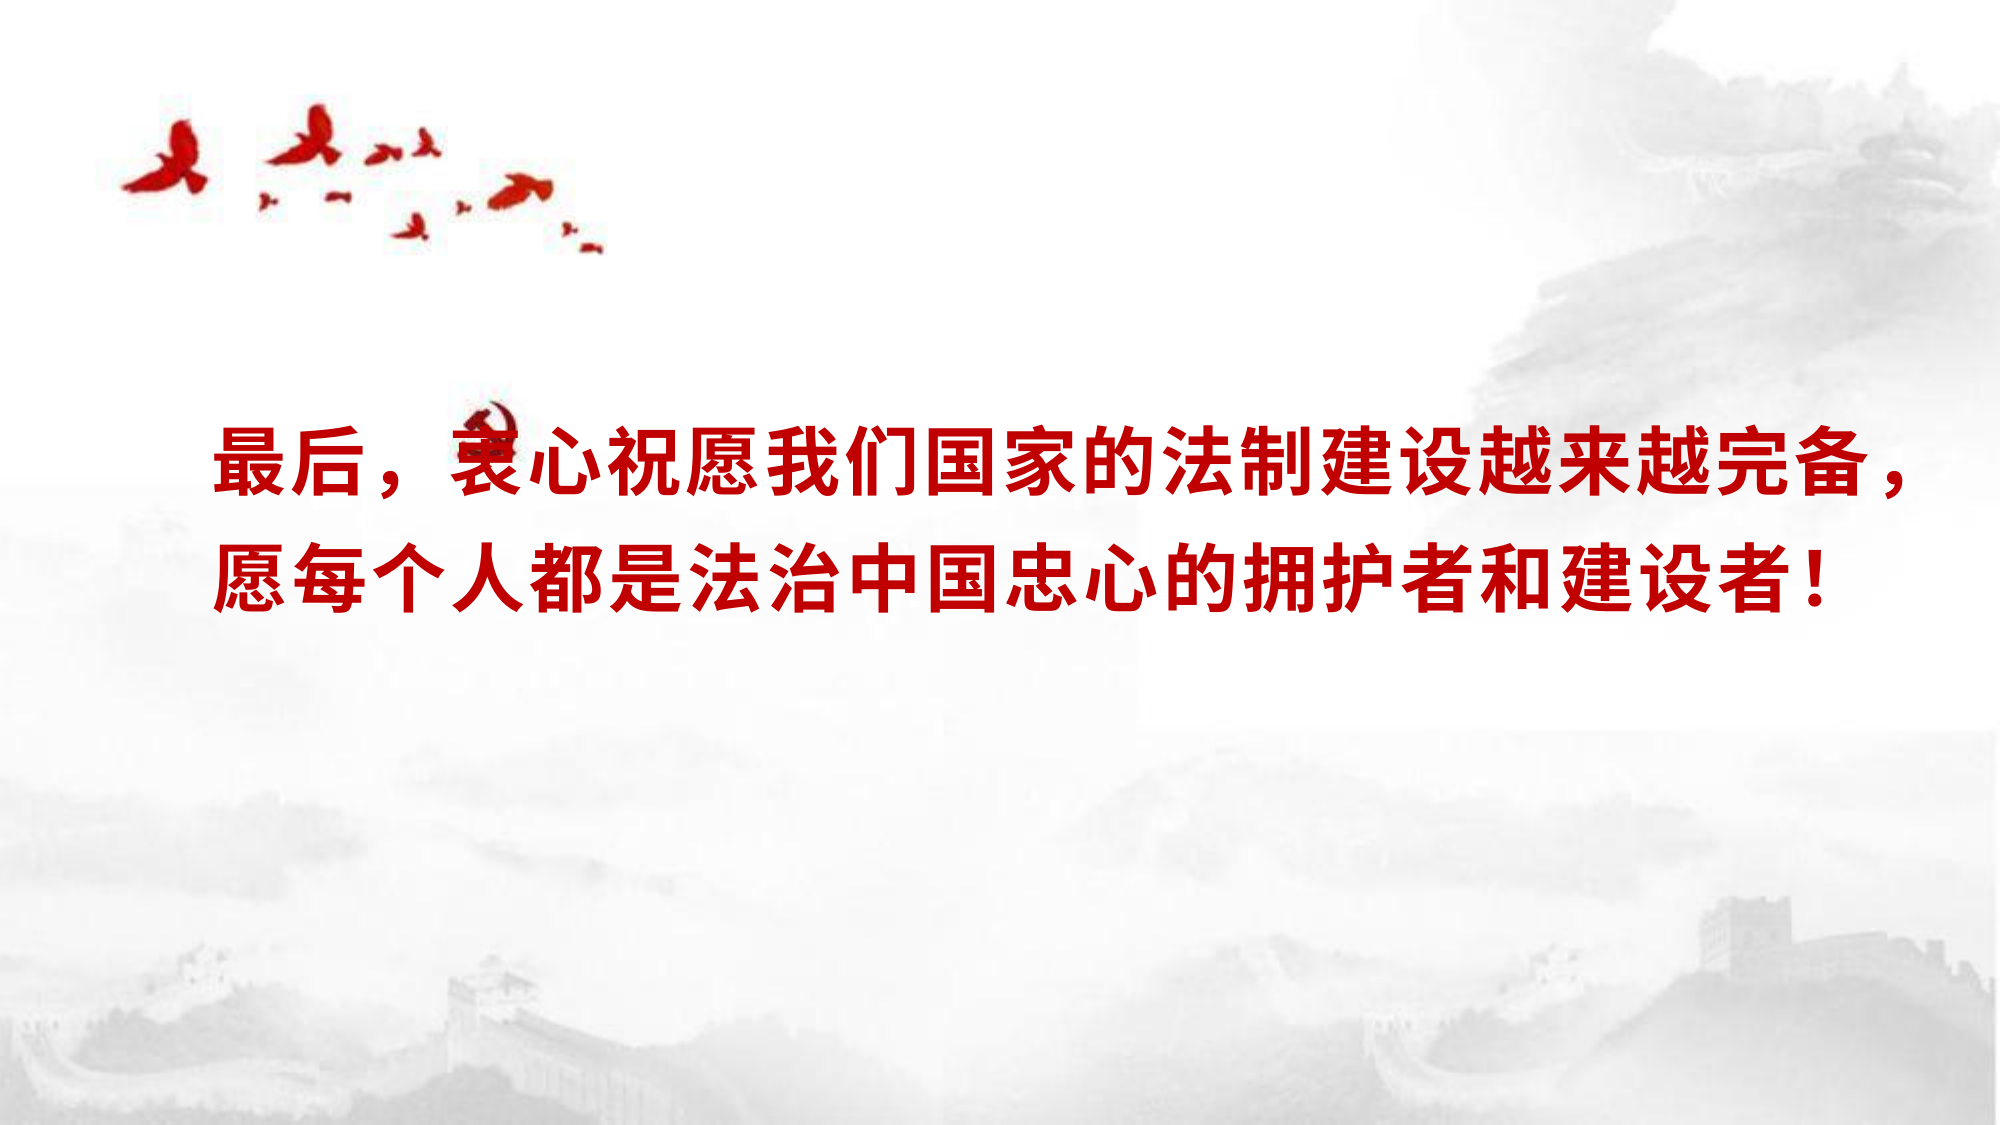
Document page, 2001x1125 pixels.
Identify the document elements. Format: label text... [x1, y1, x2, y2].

subtitle 最后，衷心祝愿我们国家的法制建设越来越完备， 愿每个人都是法治中国忠心的拥护者和建设者！ [186, 387, 1899, 936]
picture [0, 0, 2000, 1125]
